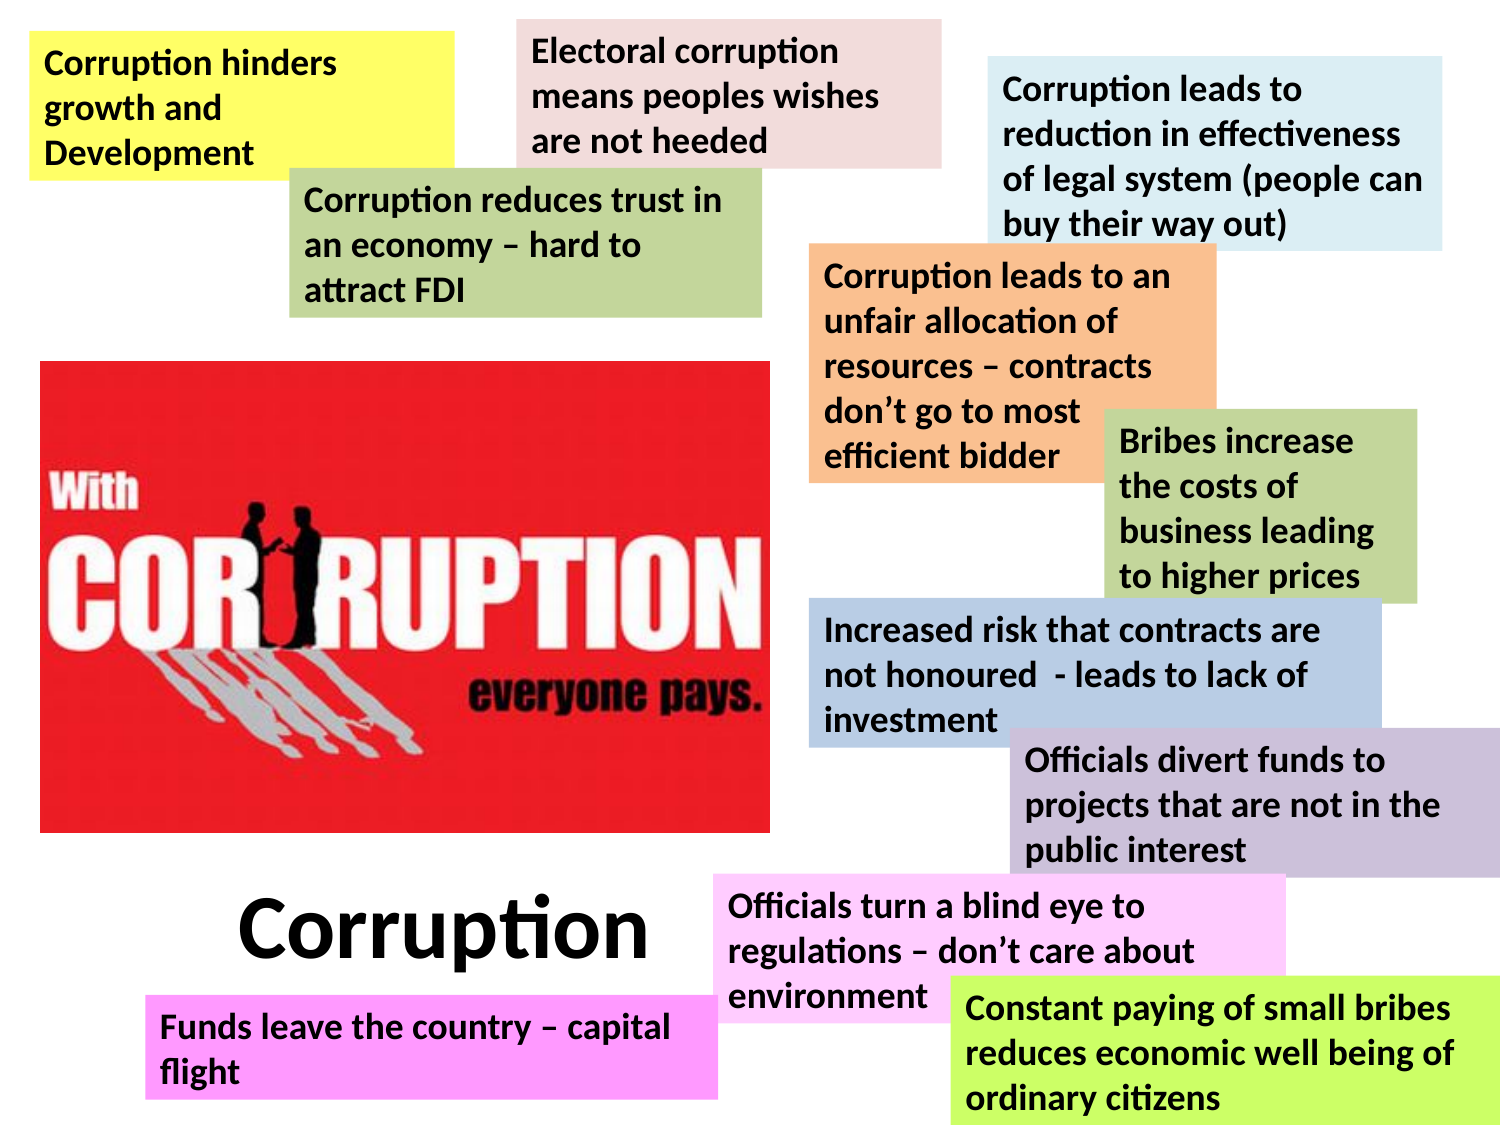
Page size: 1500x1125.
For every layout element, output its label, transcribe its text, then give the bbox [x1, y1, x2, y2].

text_box Corruption [0, 859, 906, 984]
text_box Corruption hinders growth and Development [29, 30, 455, 181]
text_box Officials turn a blind eye to regulations – don’t care about environment [713, 873, 1286, 1024]
text_box Corruption leads to reduction in effectiveness of legal system (people can buy their way out) [987, 56, 1443, 251]
text_box Corruption reduces trust in an economy – hard to attract FDI [289, 167, 763, 318]
picture [39, 361, 770, 833]
text_box Funds leave the country – capital flight [145, 994, 719, 1100]
text_box Corruption leads to an unfair allocation of resources – contracts don’t go to most efficient bidder [808, 243, 1217, 484]
text_box Increased risk that contracts are not honoured - leads to lack of investment [808, 597, 1382, 748]
text_box Constant paying of small bribes reduces economic well being of ordinary citizens [950, 975, 1500, 1125]
text_box Officials divert funds to projects that are not in the public interest [1009, 727, 1500, 878]
text_box Bribes increase the costs of business leading to higher prices [1104, 408, 1418, 604]
text_box Electoral corruption means peoples wishes are not heeded [516, 19, 942, 169]
